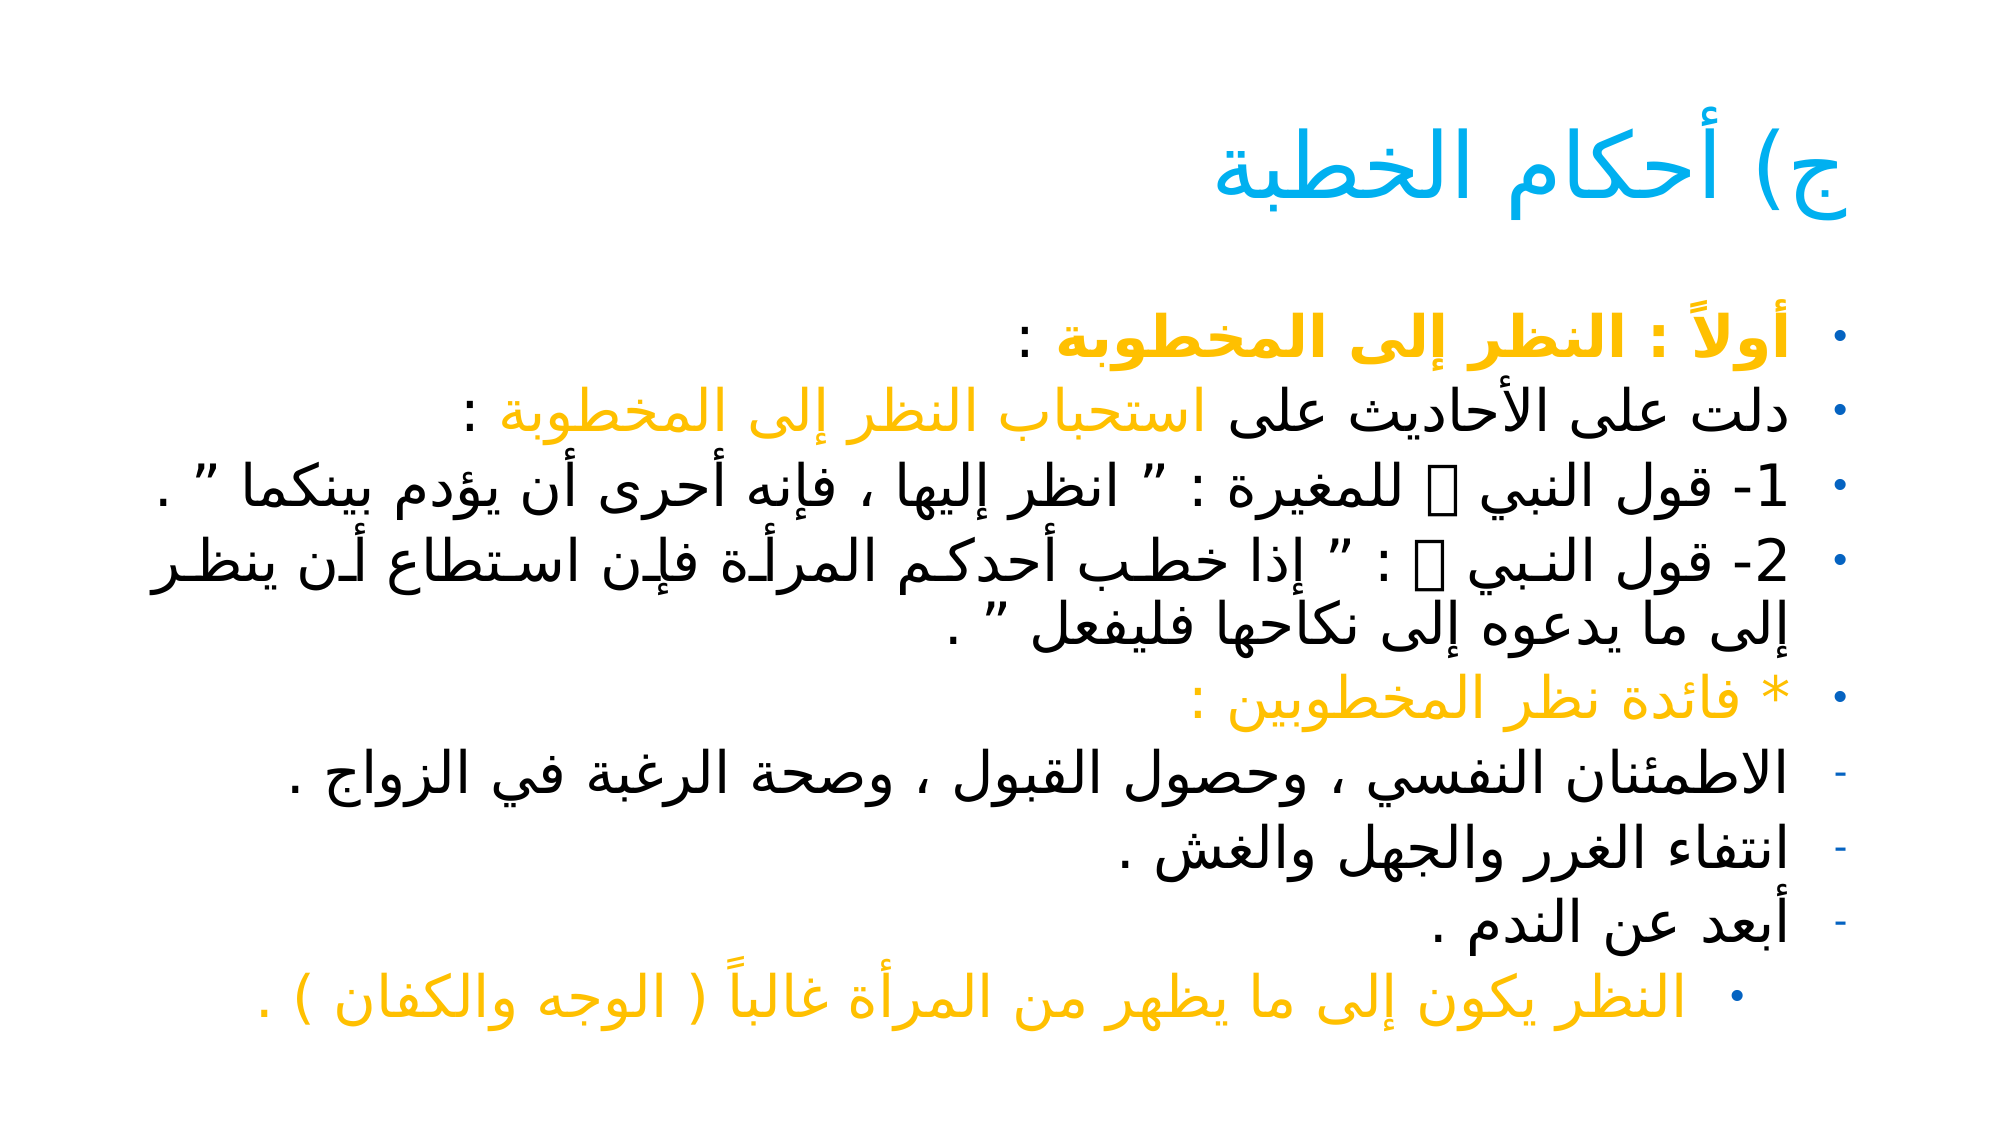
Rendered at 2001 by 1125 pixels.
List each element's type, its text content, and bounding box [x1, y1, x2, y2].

title ج) أحكام الخطبة [137, 59, 1863, 278]
list أولاً : النظر إلى المخطوبة : دلت على الأحاديث على استحباب النظر إلى المخطوبة : 1- قول النبي  للمغيرة : ” انظر إليها ، فإنه أحرى أن يؤدم بينكما ” . 2- قول النبي  : ” إذا خطب أحدكم المرأة فإن استطاع أن ينظر إلى ما يدعوه إلى نكاحها فليفعل ” . * فائدة نظر المخطوبين : الاطمئنان النفسي ، وحصول القبول ، وصحة الرغبة في الزواج . انتفاء الغرر والجهل والغش . أبعد عن الندم . النظر يكون إلى ما يظهر من المرأة غالباً ( الوجه والكفان ) . [137, 299, 1863, 1014]
